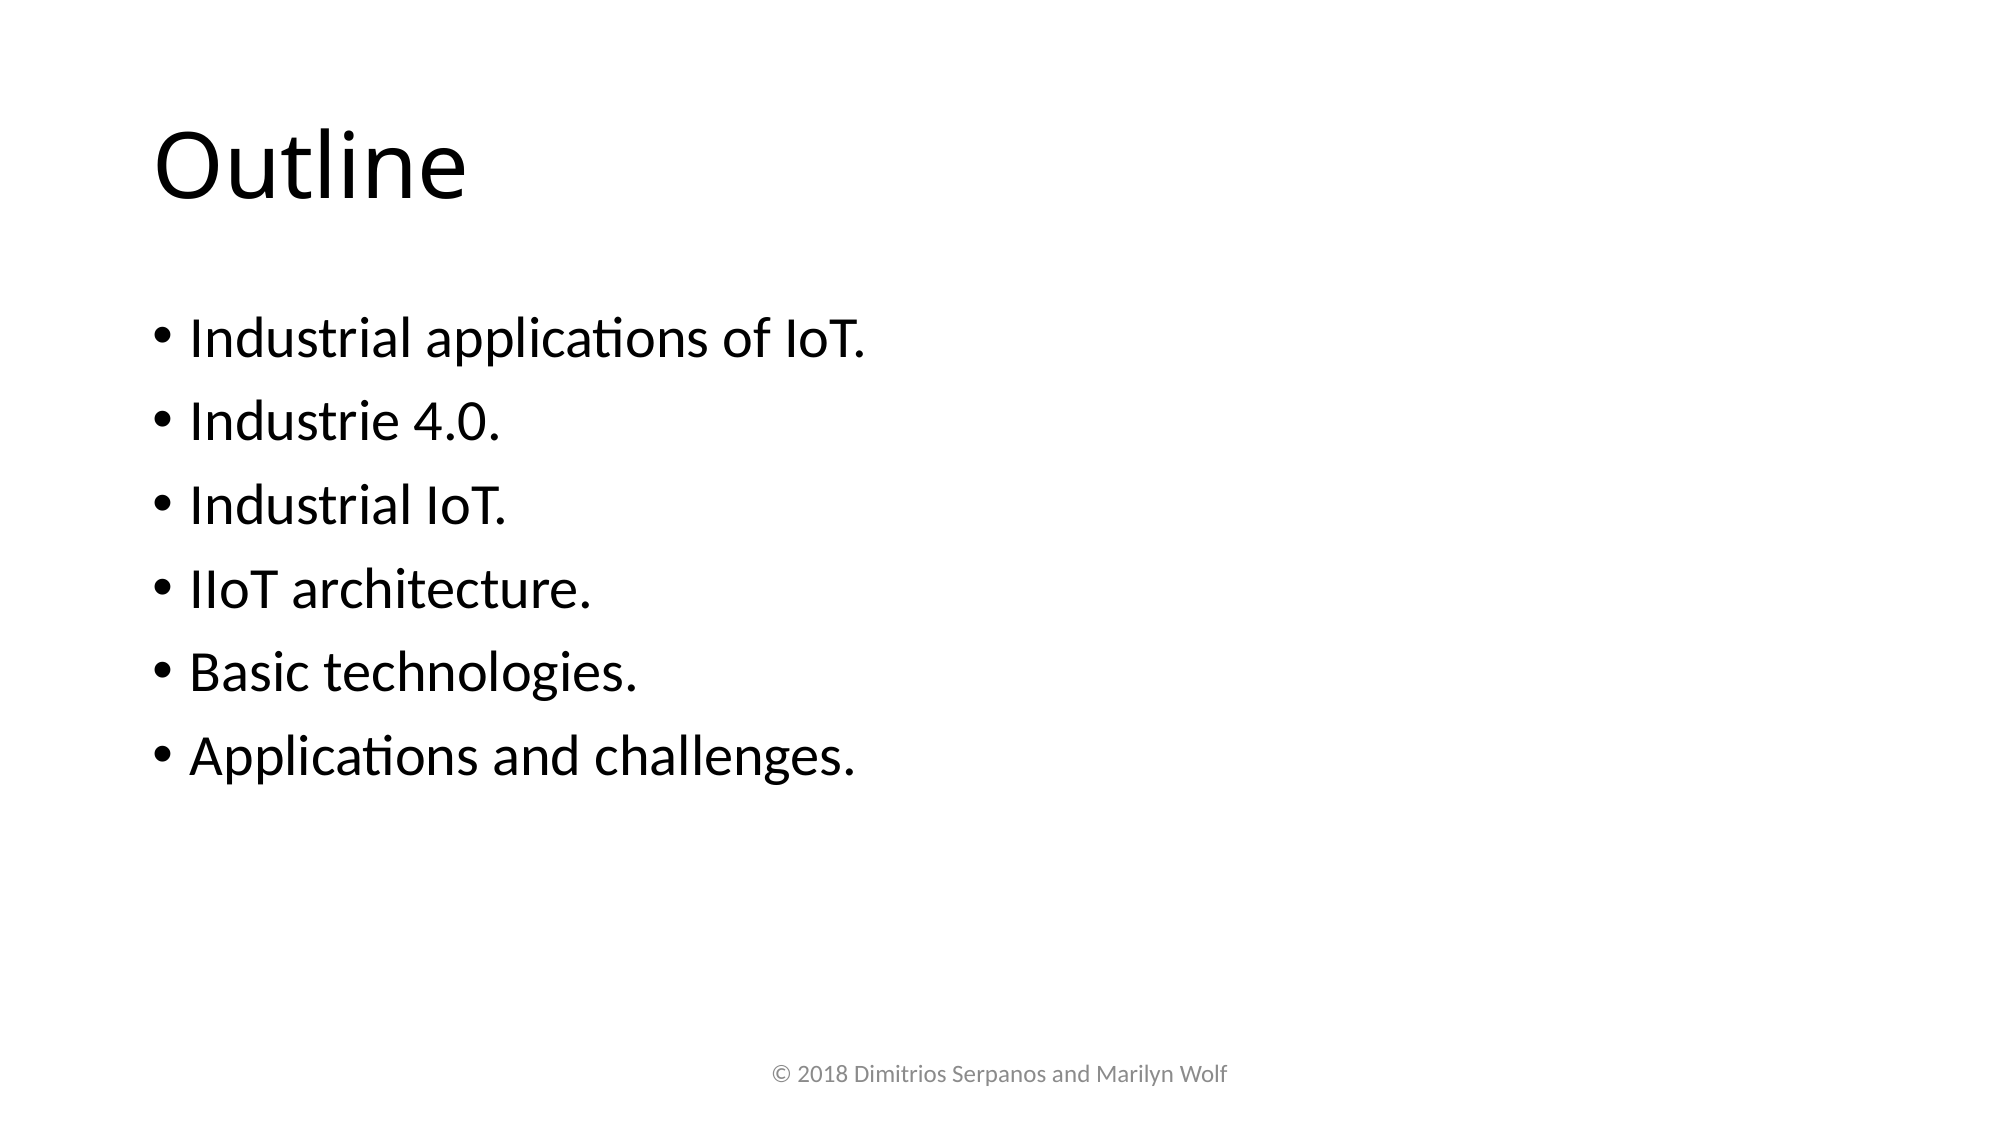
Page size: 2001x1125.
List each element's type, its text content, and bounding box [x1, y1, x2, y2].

footer © 2018 Dimitrios Serpanos and Marilyn Wolf [662, 1042, 1338, 1103]
title Outline [137, 59, 1863, 278]
list Industrial applications of IoT. Industrie 4.0. Industrial IoT. IIoT architecture. Basic technologies. Applications and challenges. [137, 299, 1863, 1014]
